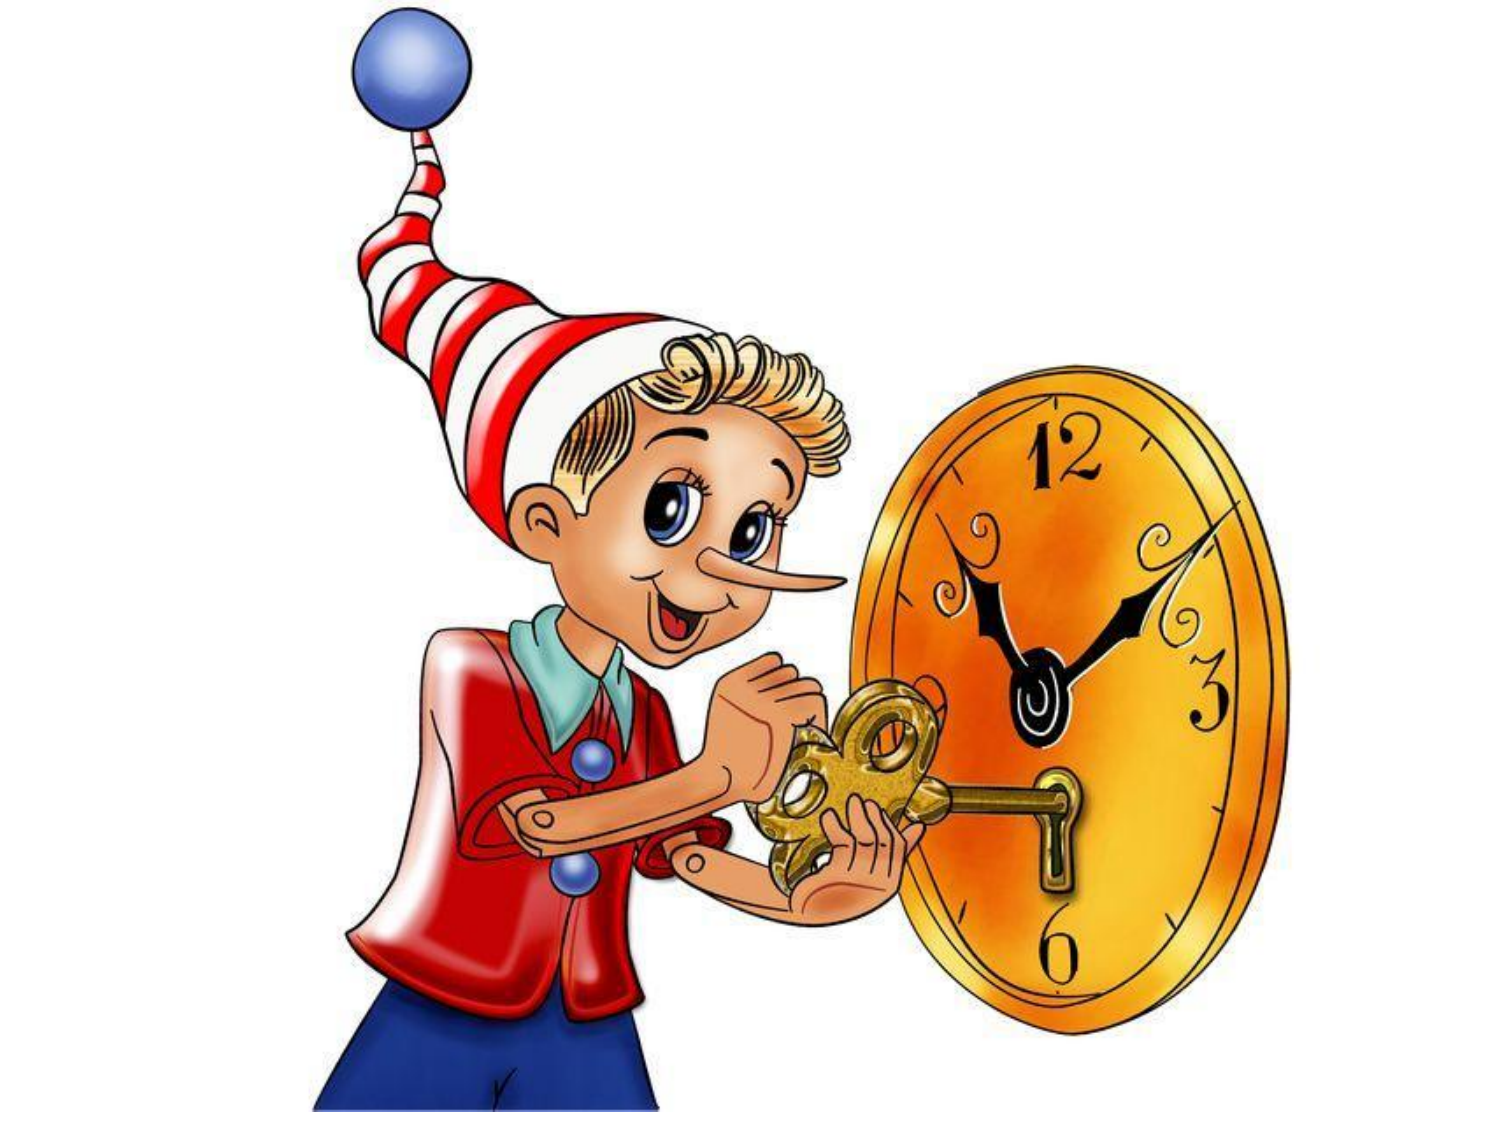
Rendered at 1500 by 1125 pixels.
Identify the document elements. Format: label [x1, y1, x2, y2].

picture [280, 0, 1334, 1112]
